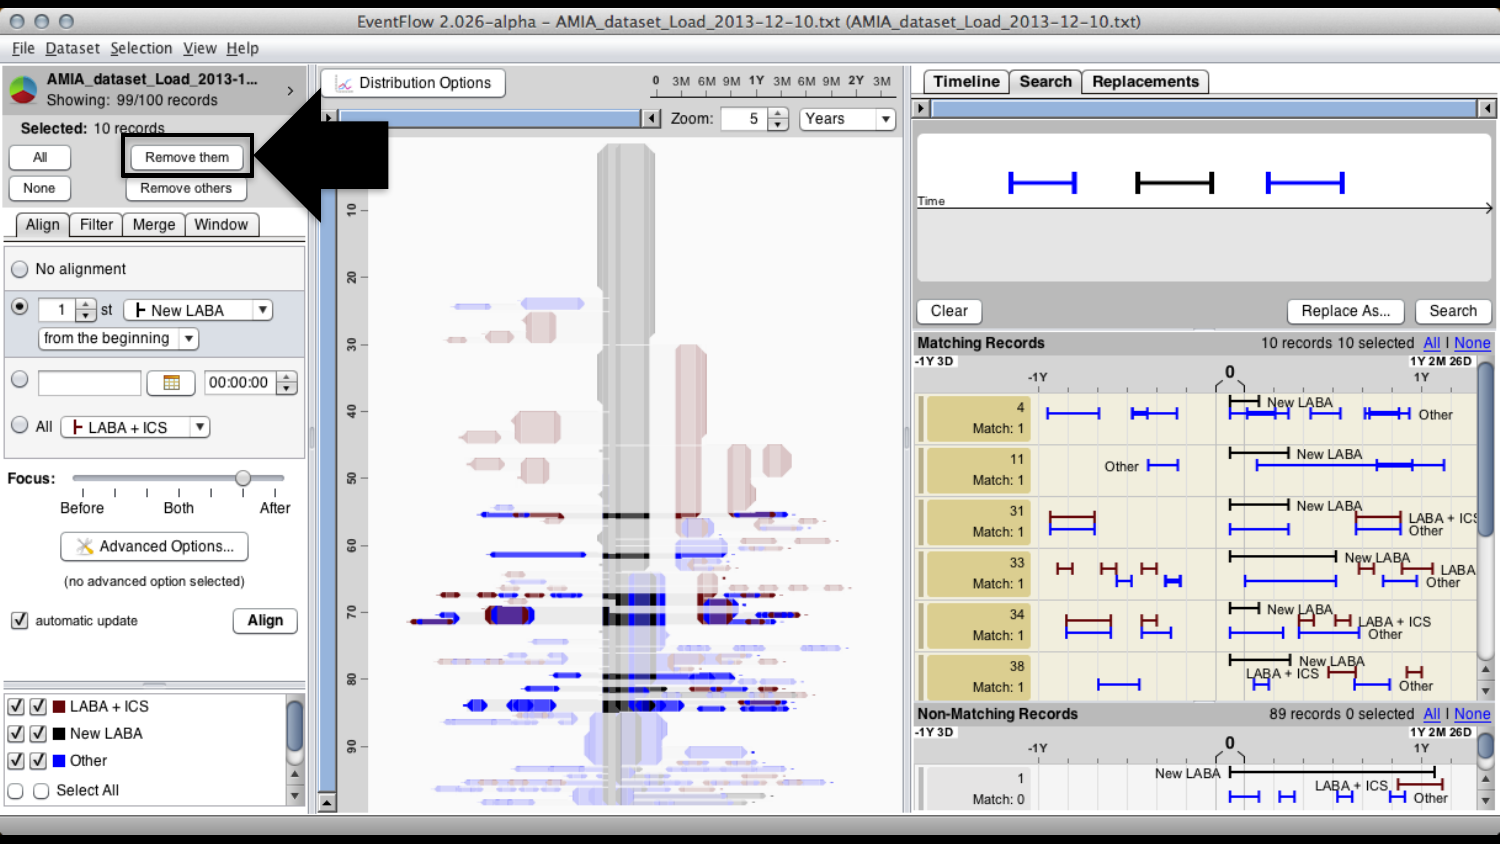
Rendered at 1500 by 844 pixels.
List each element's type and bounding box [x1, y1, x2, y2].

text_box [121, 87, 389, 223]
picture [0, 8, 1500, 836]
